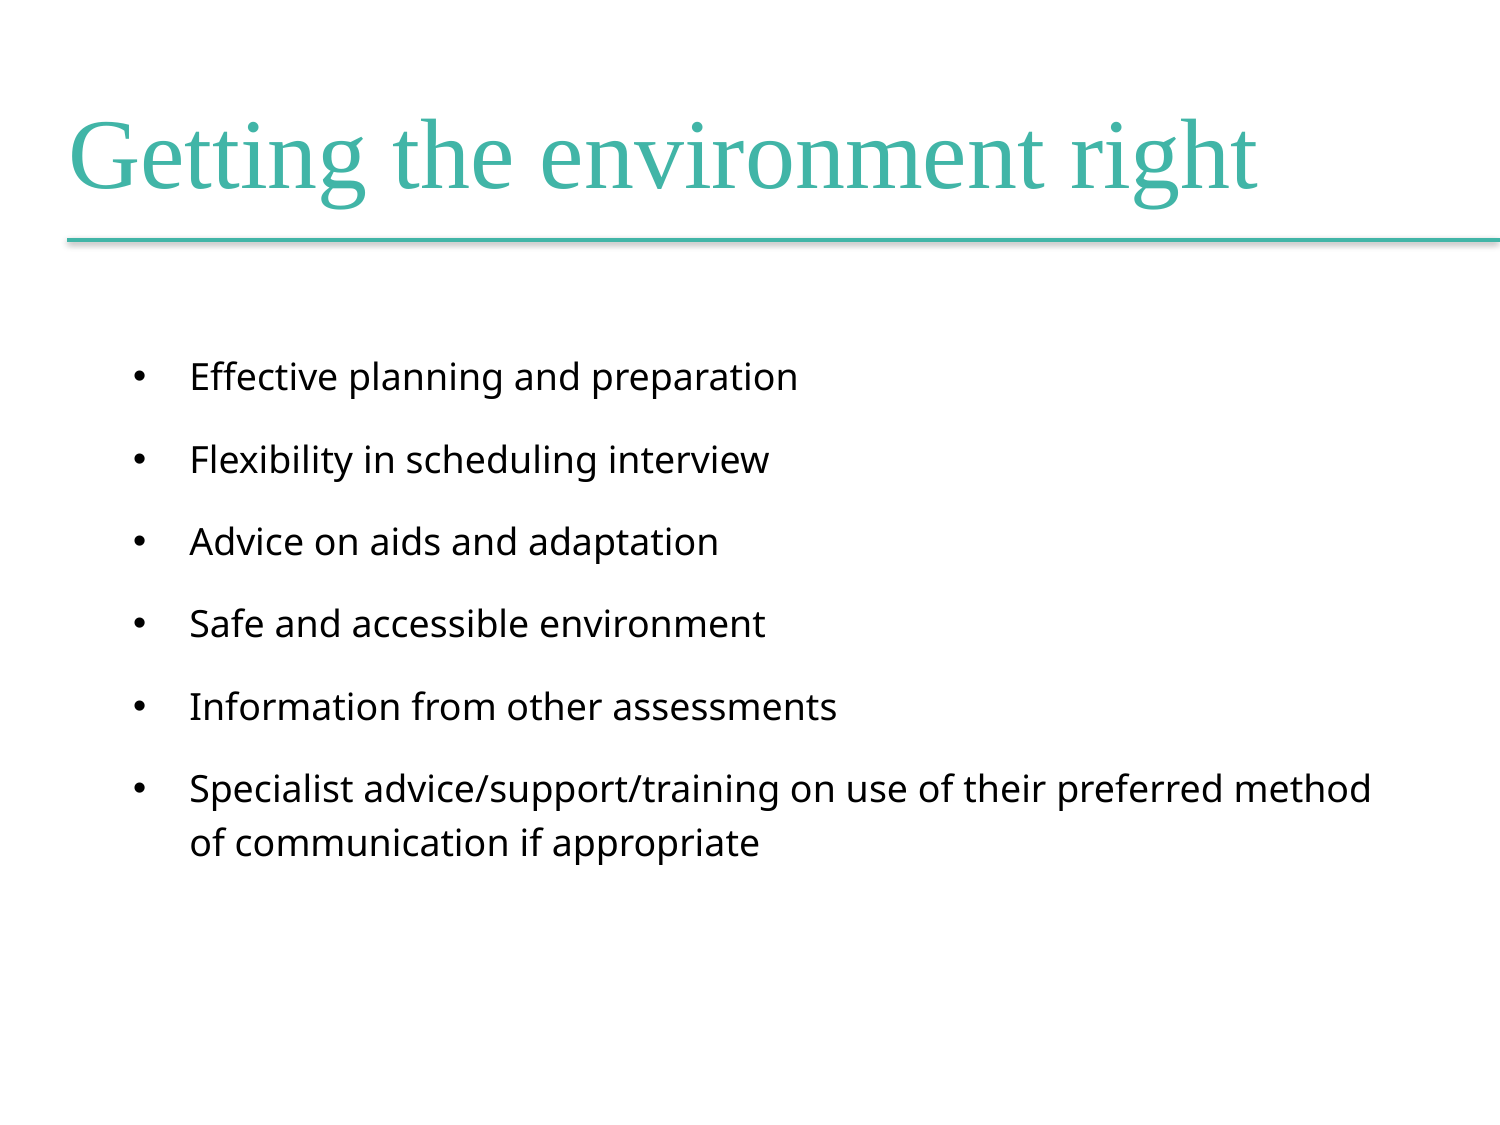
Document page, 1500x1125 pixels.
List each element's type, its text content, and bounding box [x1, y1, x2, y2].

text_box Getting the environment right [53, 15, 1448, 304]
list Effective planning and preparation Flexibility in scheduling interview Advice on aids and adaptation Safe and accessible environment Information from other assessments Specialist advice/support/training on use of their preferred method of communication if appropriate [118, 336, 1391, 1080]
